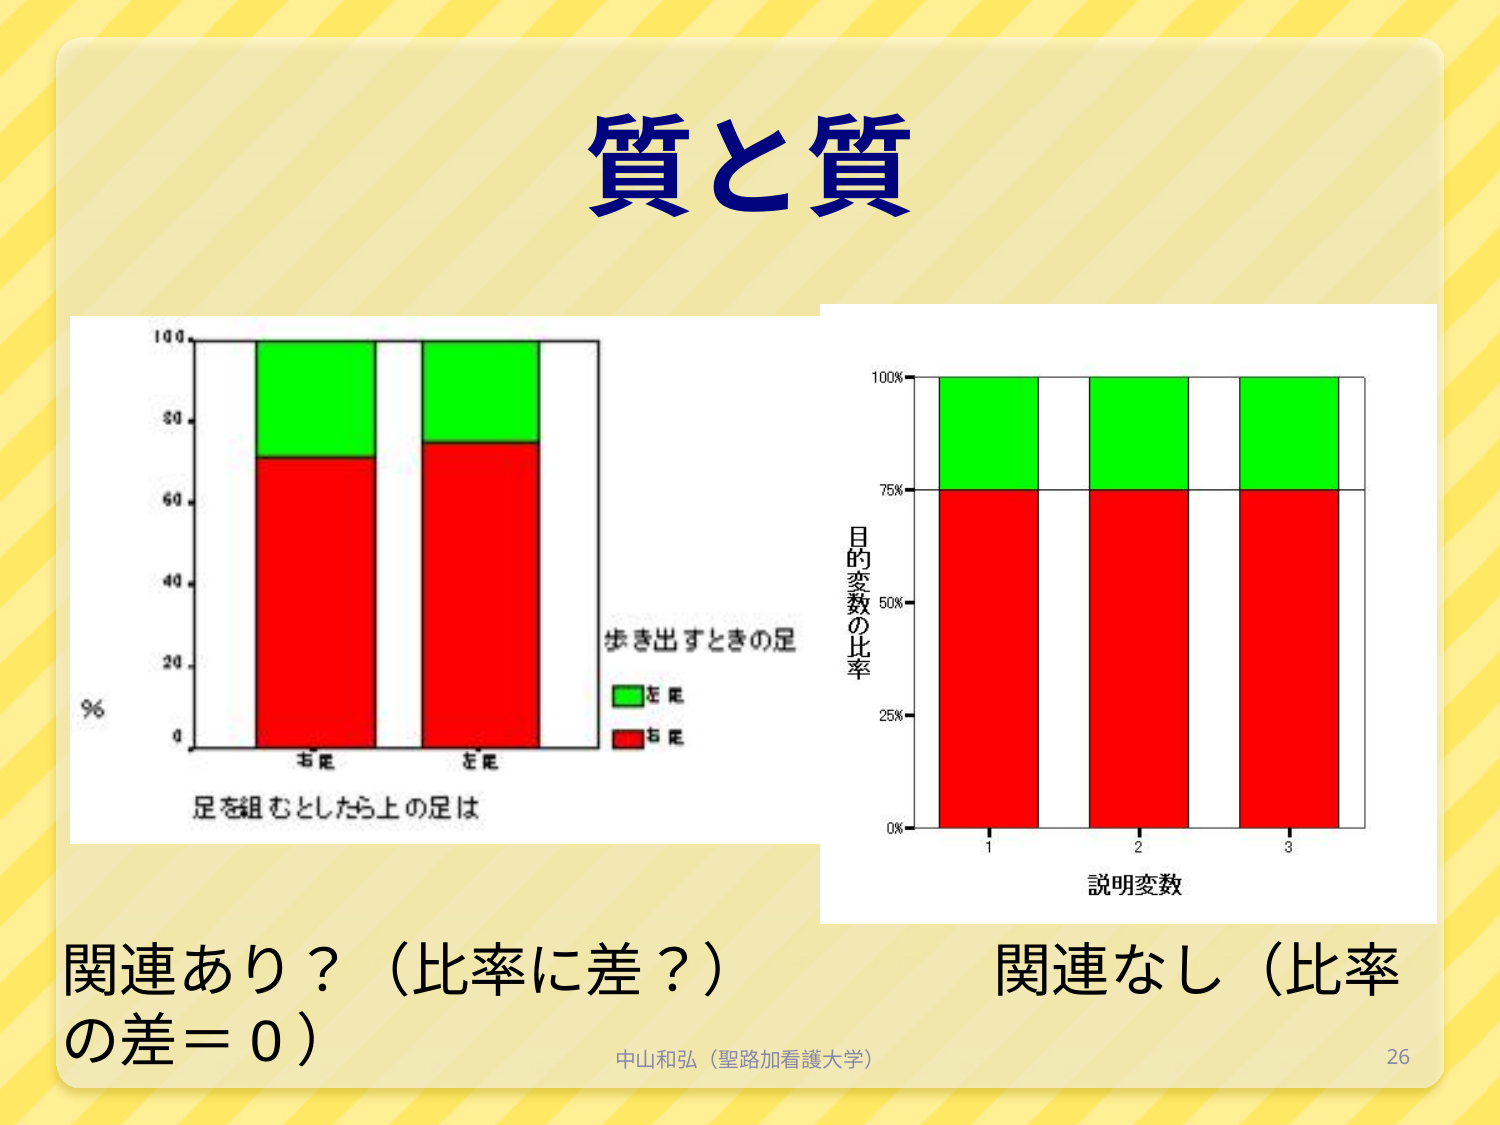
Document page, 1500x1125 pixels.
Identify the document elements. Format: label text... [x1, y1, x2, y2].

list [820, 304, 1437, 924]
text_box ｒ2 [0, 0, 1500, 1125]
title 質と質 [75, 50, 1425, 238]
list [70, 316, 831, 844]
text_box 関連あり？（比率に差？） 関連なし（比率の差＝0） [46, 925, 1454, 1081]
